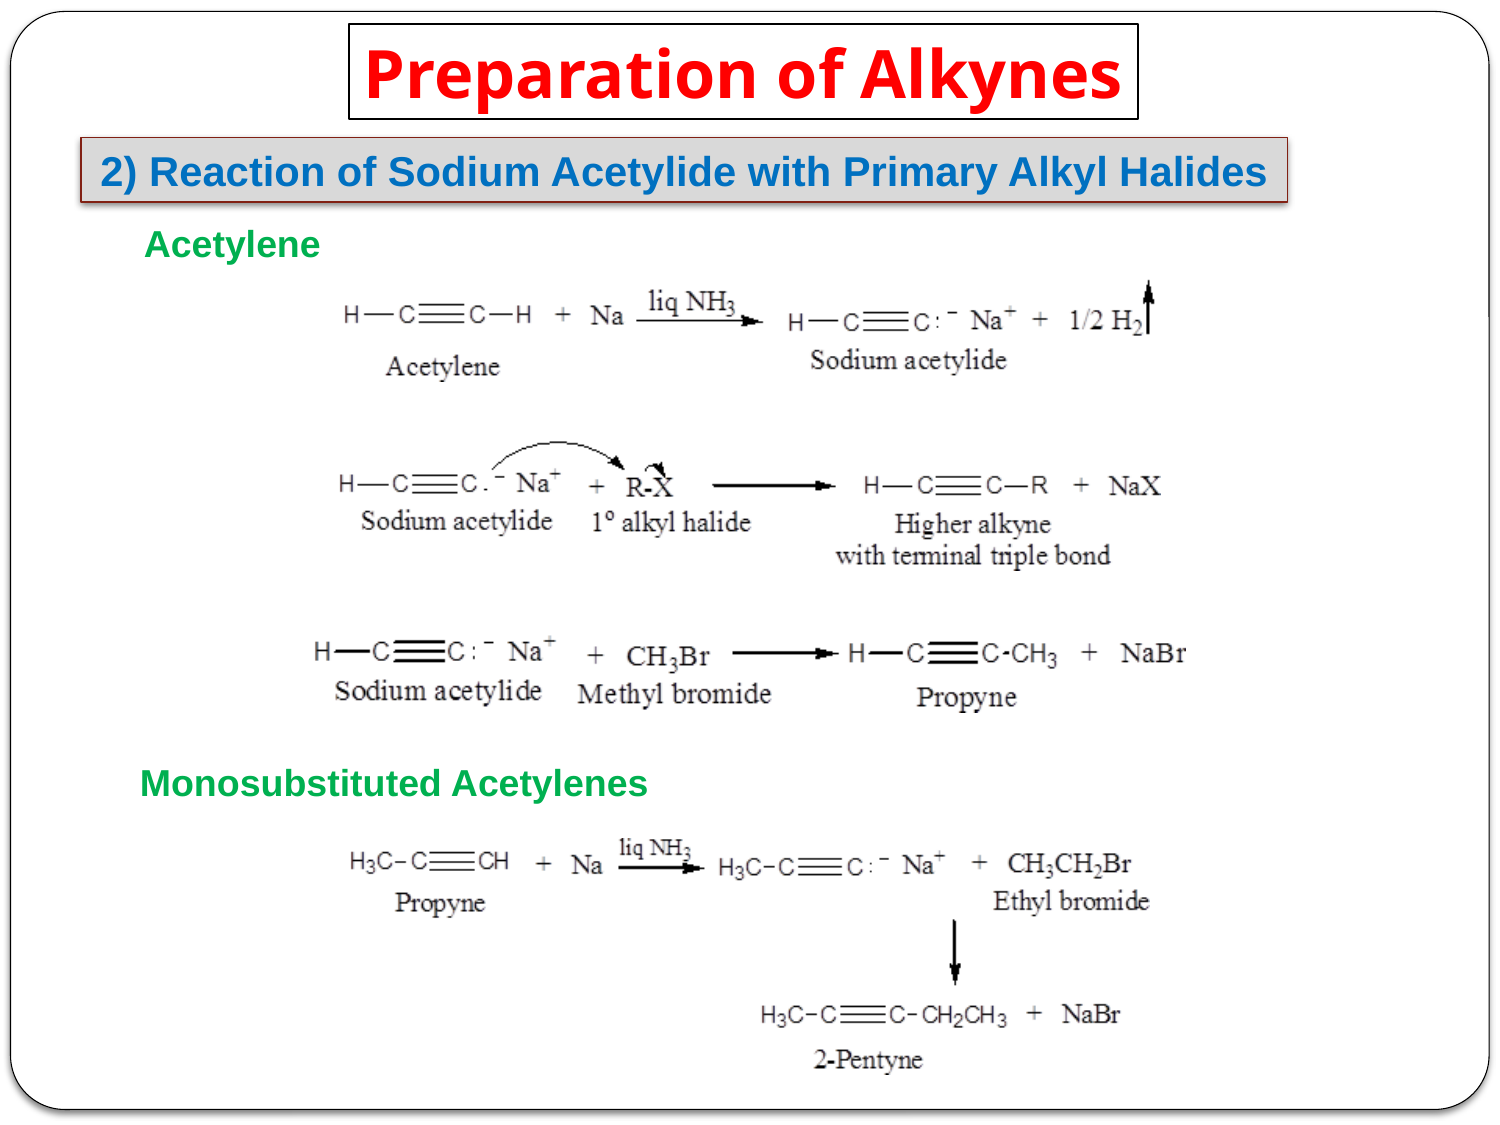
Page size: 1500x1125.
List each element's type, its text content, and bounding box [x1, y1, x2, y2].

picture [338, 437, 1162, 571]
text_box Monosubstituted Acetylenes [125, 751, 675, 812]
text_box Acetylene [127, 212, 338, 273]
picture [349, 838, 1151, 1076]
picture [313, 630, 1187, 713]
text_box Preparation of Alkynes [348, 23, 1139, 120]
picture [344, 274, 1156, 382]
text_box 2) Reaction of Sodium Acetylide with Primary Alkyl Halides [80, 137, 1288, 203]
